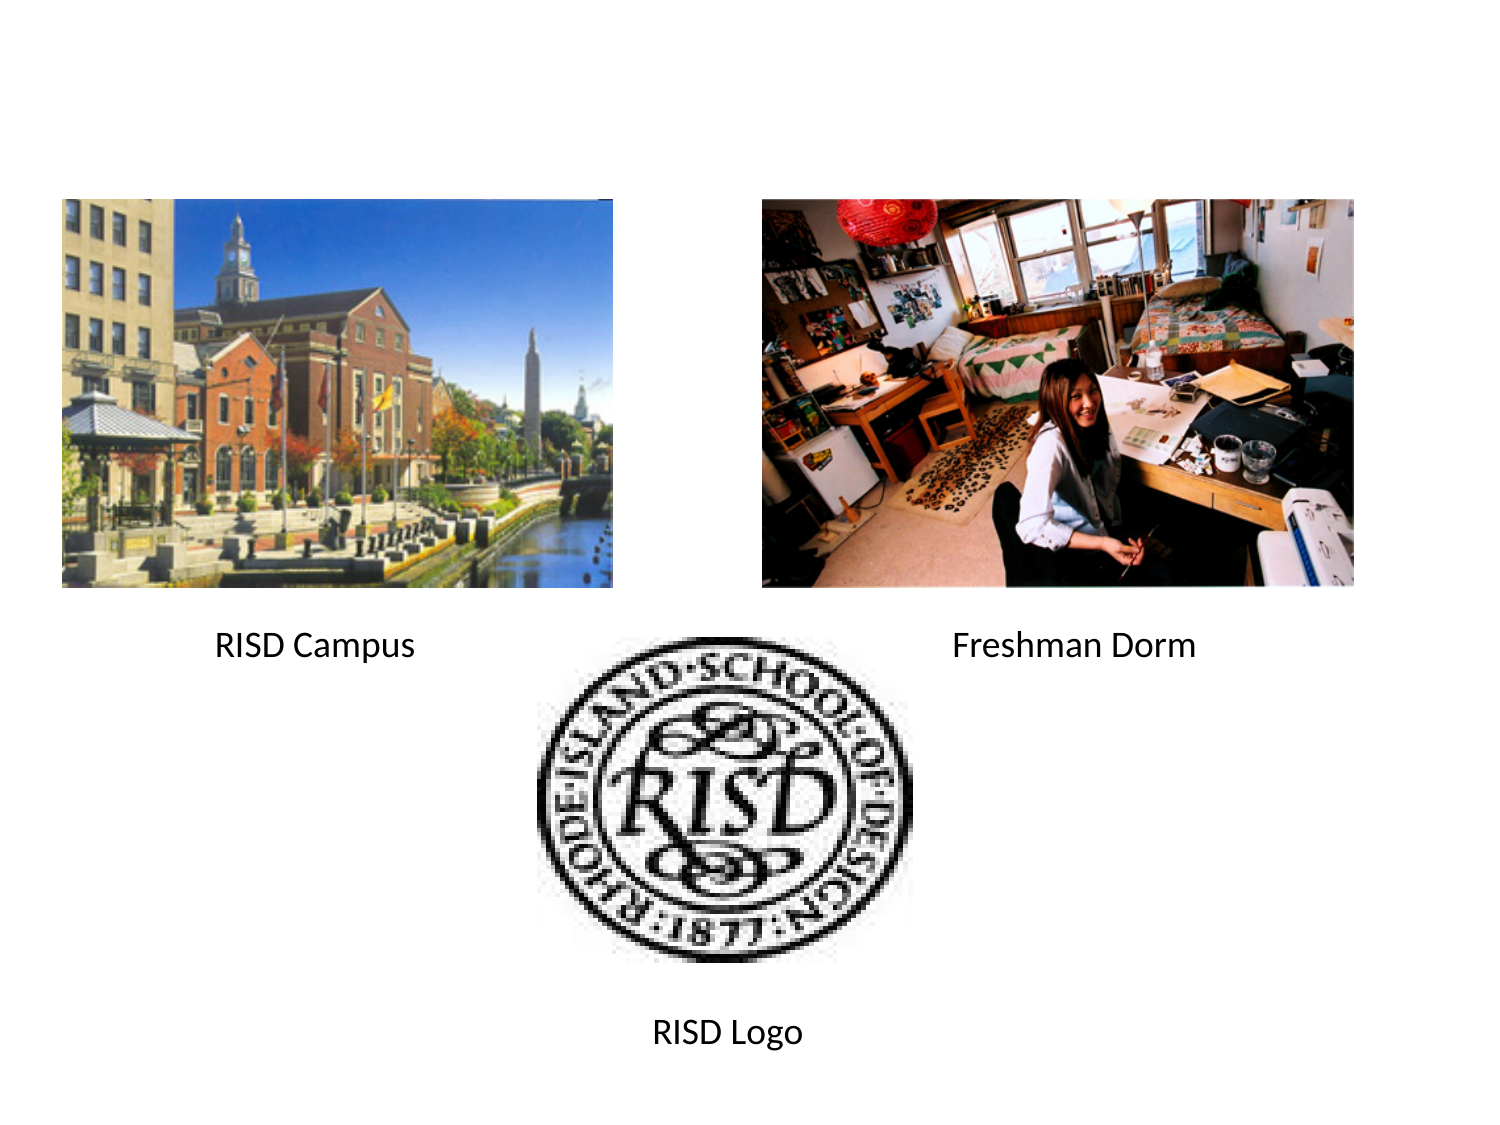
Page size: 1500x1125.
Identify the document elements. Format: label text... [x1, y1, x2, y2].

text_box Freshman Dorm [937, 612, 1275, 673]
picture [62, 199, 613, 588]
text_box RISD Logo [637, 999, 888, 1060]
picture [537, 637, 913, 963]
text_box RISD Campus [199, 612, 438, 673]
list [762, 199, 1354, 588]
